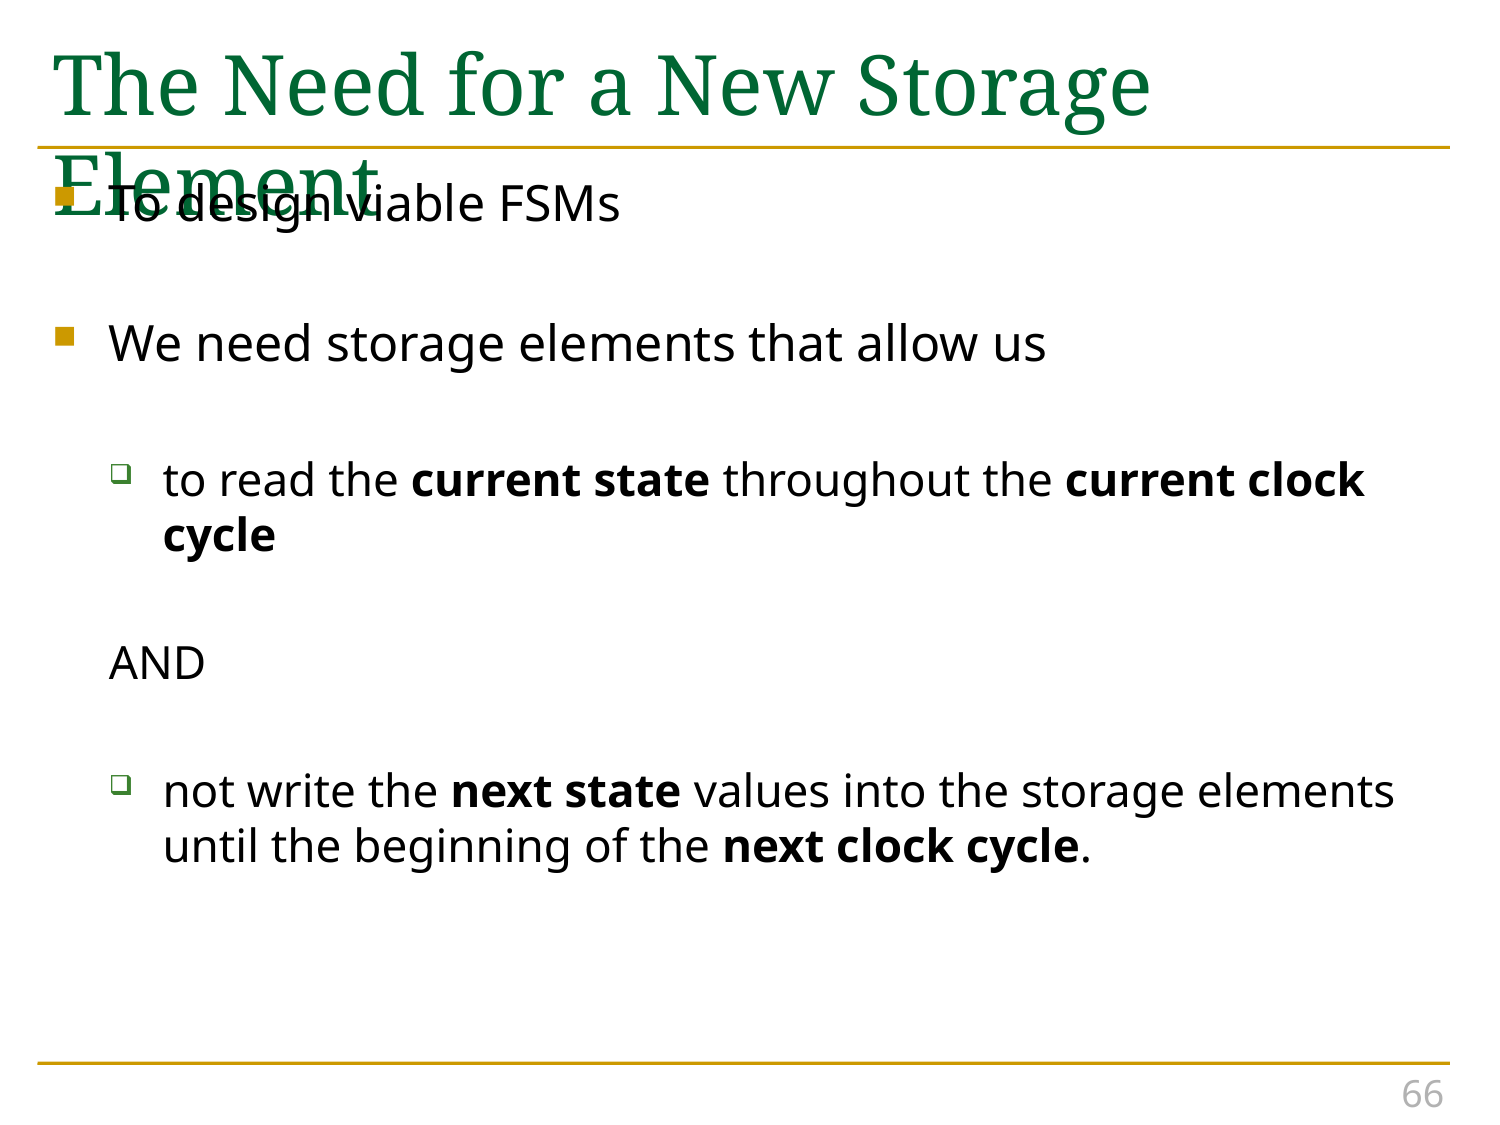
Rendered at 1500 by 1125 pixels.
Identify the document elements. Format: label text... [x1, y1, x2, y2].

list To design viable FSMs We need storage elements that allow us to read the current state throughout the current clock cycle AND not write the next state values into the storage elements until the beginning of the next clock cycle. [37, 163, 1450, 1016]
title The Need for a New Storage Element [37, 24, 1450, 163]
slide_number 66 [1121, 1066, 1460, 1125]
